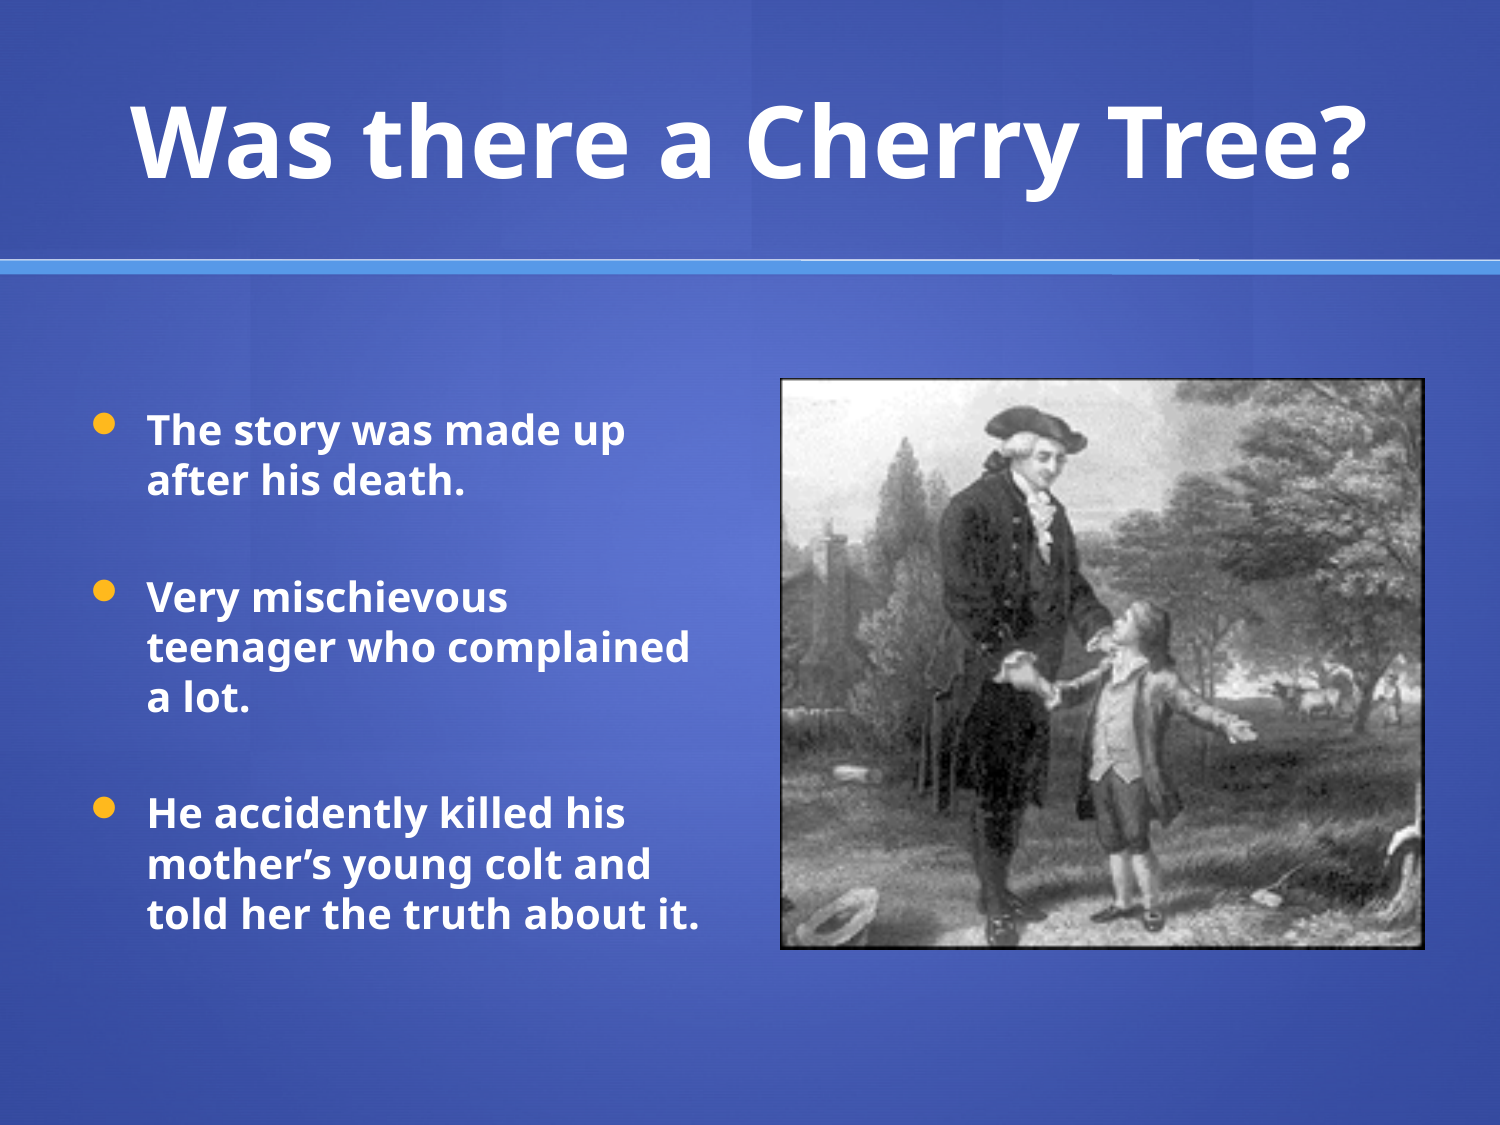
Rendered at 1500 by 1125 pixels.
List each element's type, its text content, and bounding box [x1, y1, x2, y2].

list The story was made up after his death. Very mischievous teenager who complained a lot. He accidently killed his mother’s young colt and told her the truth about it. [75, 337, 720, 991]
title Was there a Cherry Tree? [75, 45, 1425, 233]
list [778, 336, 1426, 992]
